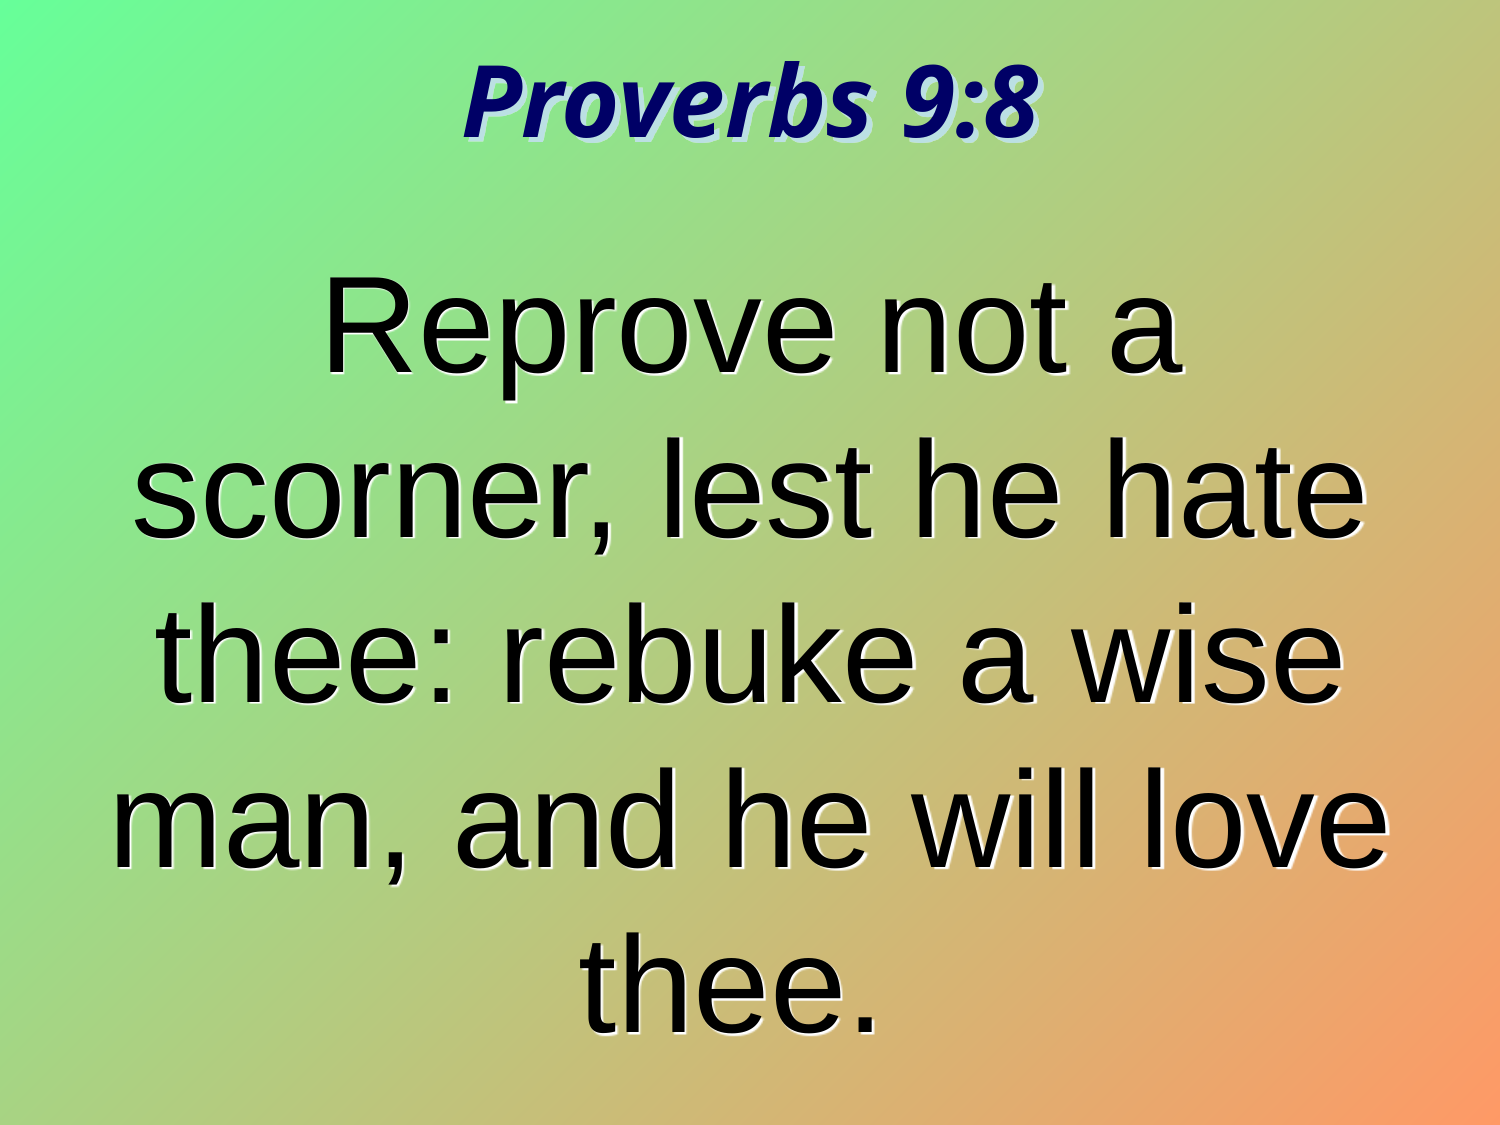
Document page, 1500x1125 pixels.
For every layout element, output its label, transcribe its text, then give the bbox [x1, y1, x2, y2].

text_box Proverbs 9:8 [0, 29, 1500, 165]
text_box Reprove not a scorner, lest he hate thee: rebuke a wise man, and he will love thee. [53, 227, 1449, 1068]
